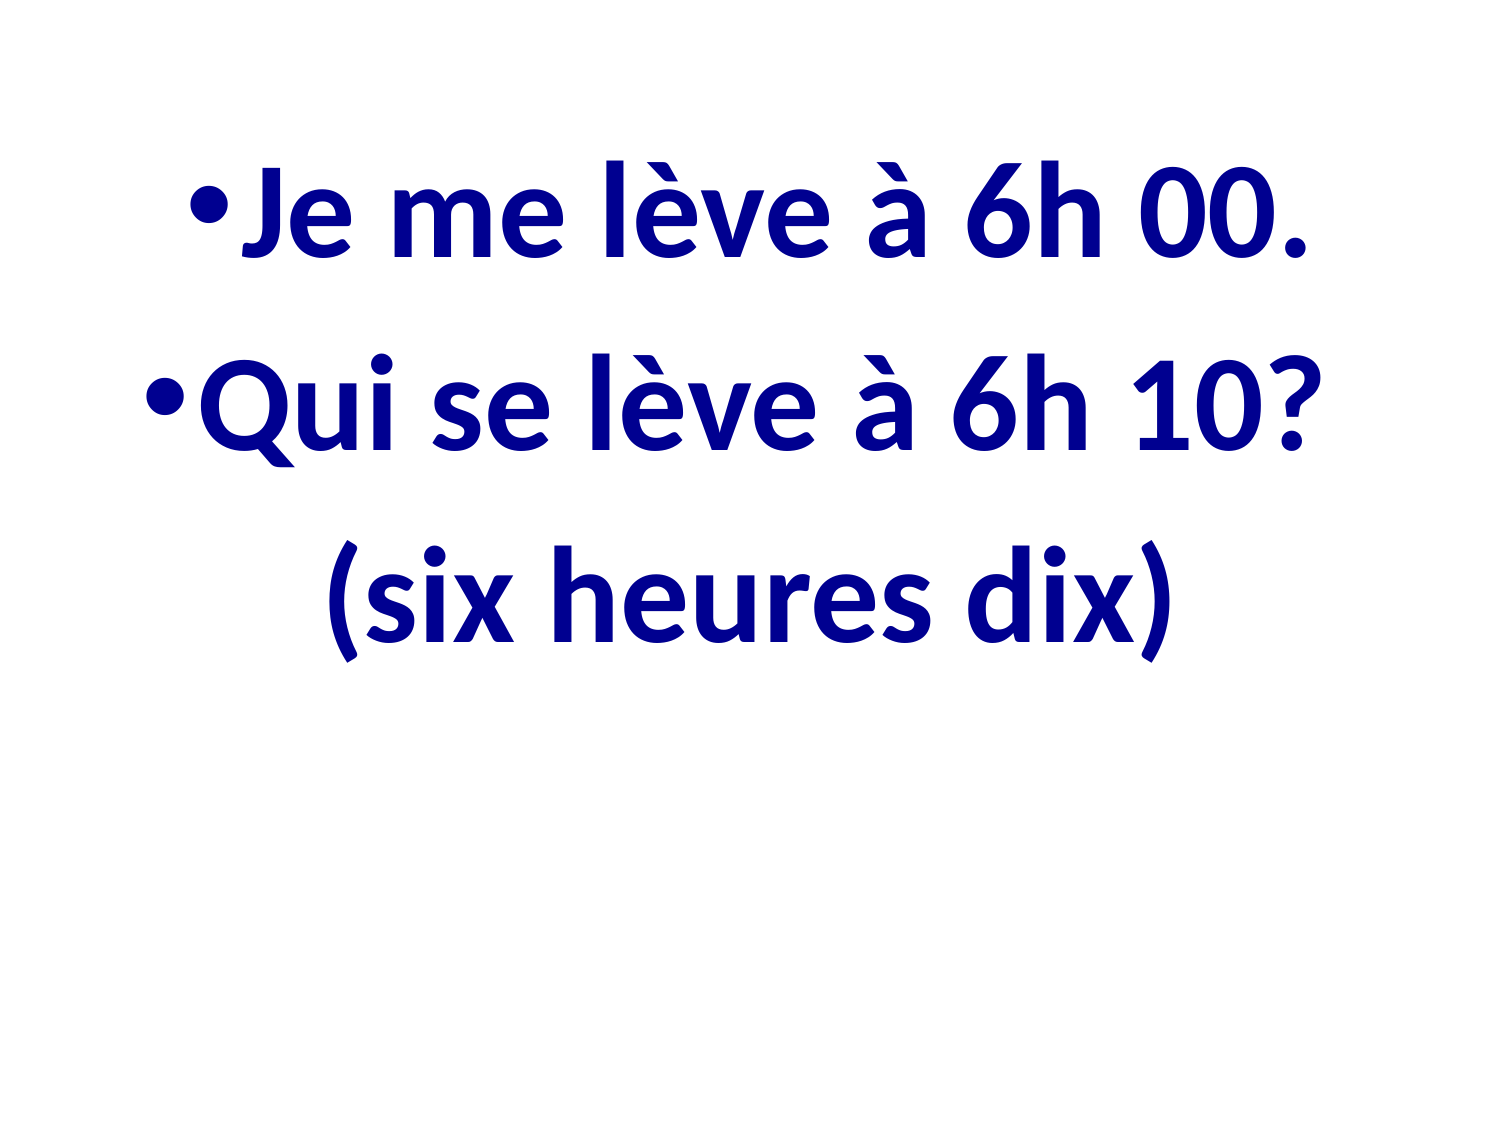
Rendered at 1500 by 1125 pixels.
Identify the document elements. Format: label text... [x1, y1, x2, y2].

list Je me lève à 6h 00. Qui se lève à 6h 10? (six heures dix) [12, 112, 1488, 388]
